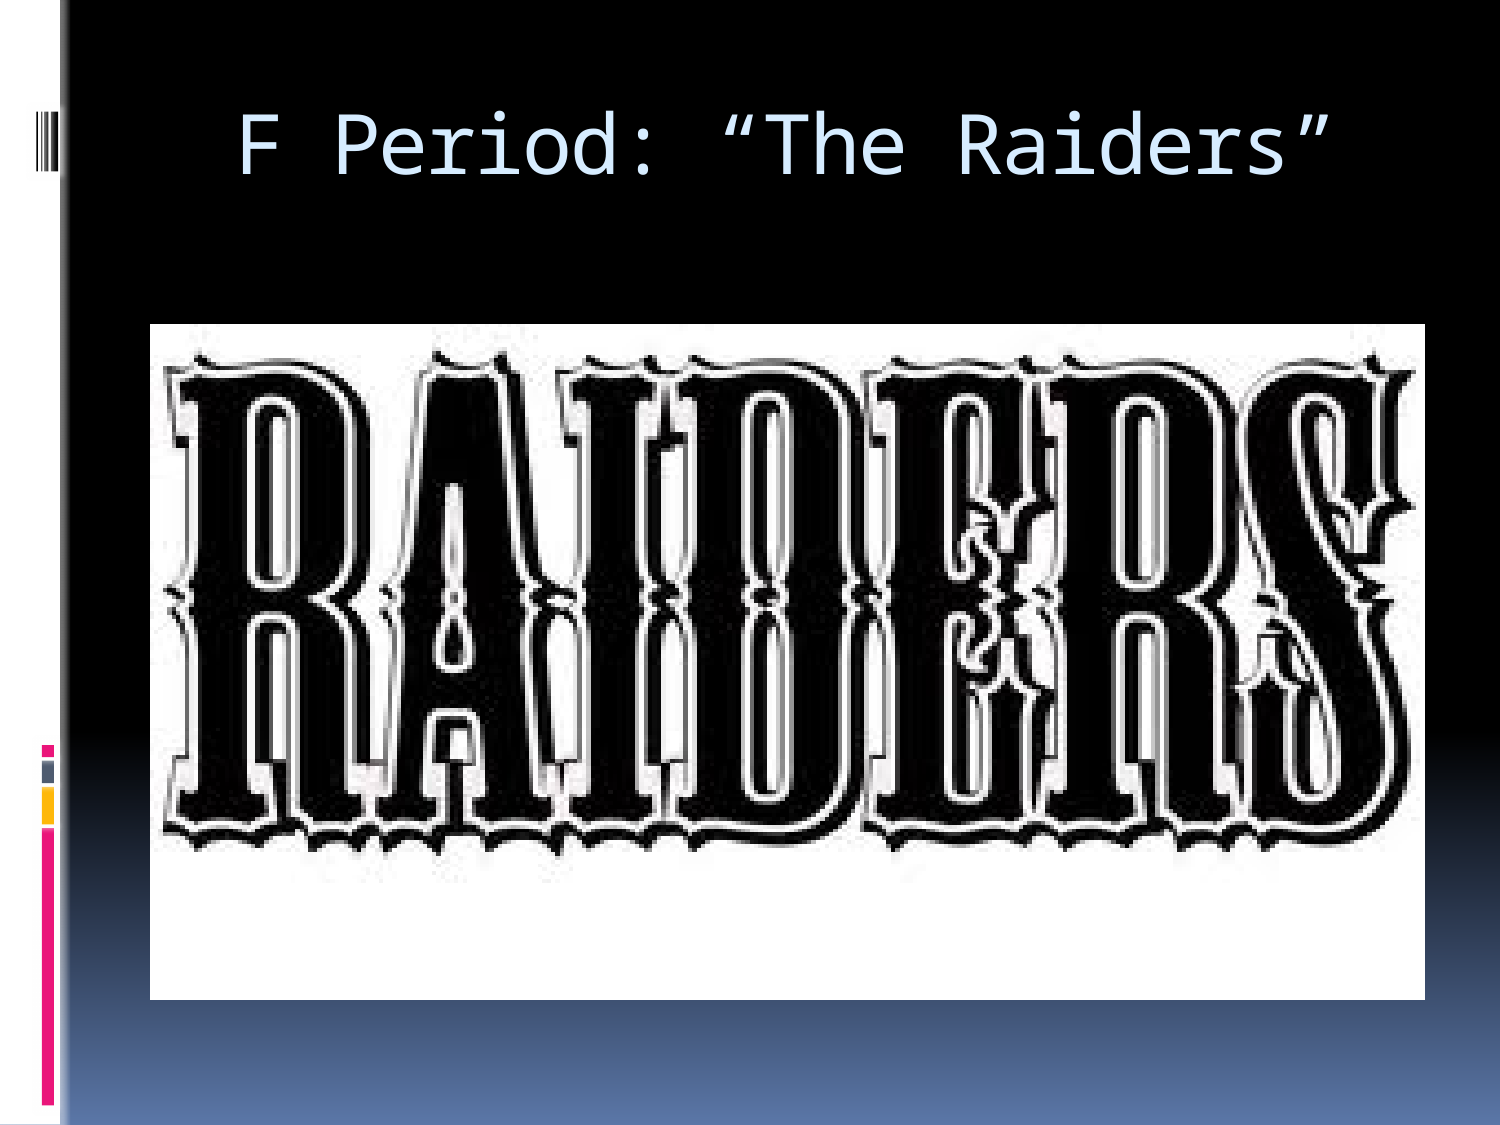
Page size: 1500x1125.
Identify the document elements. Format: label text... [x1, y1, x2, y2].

title F Period: “The Raiders” [150, 83, 1425, 234]
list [149, 324, 1426, 1001]
